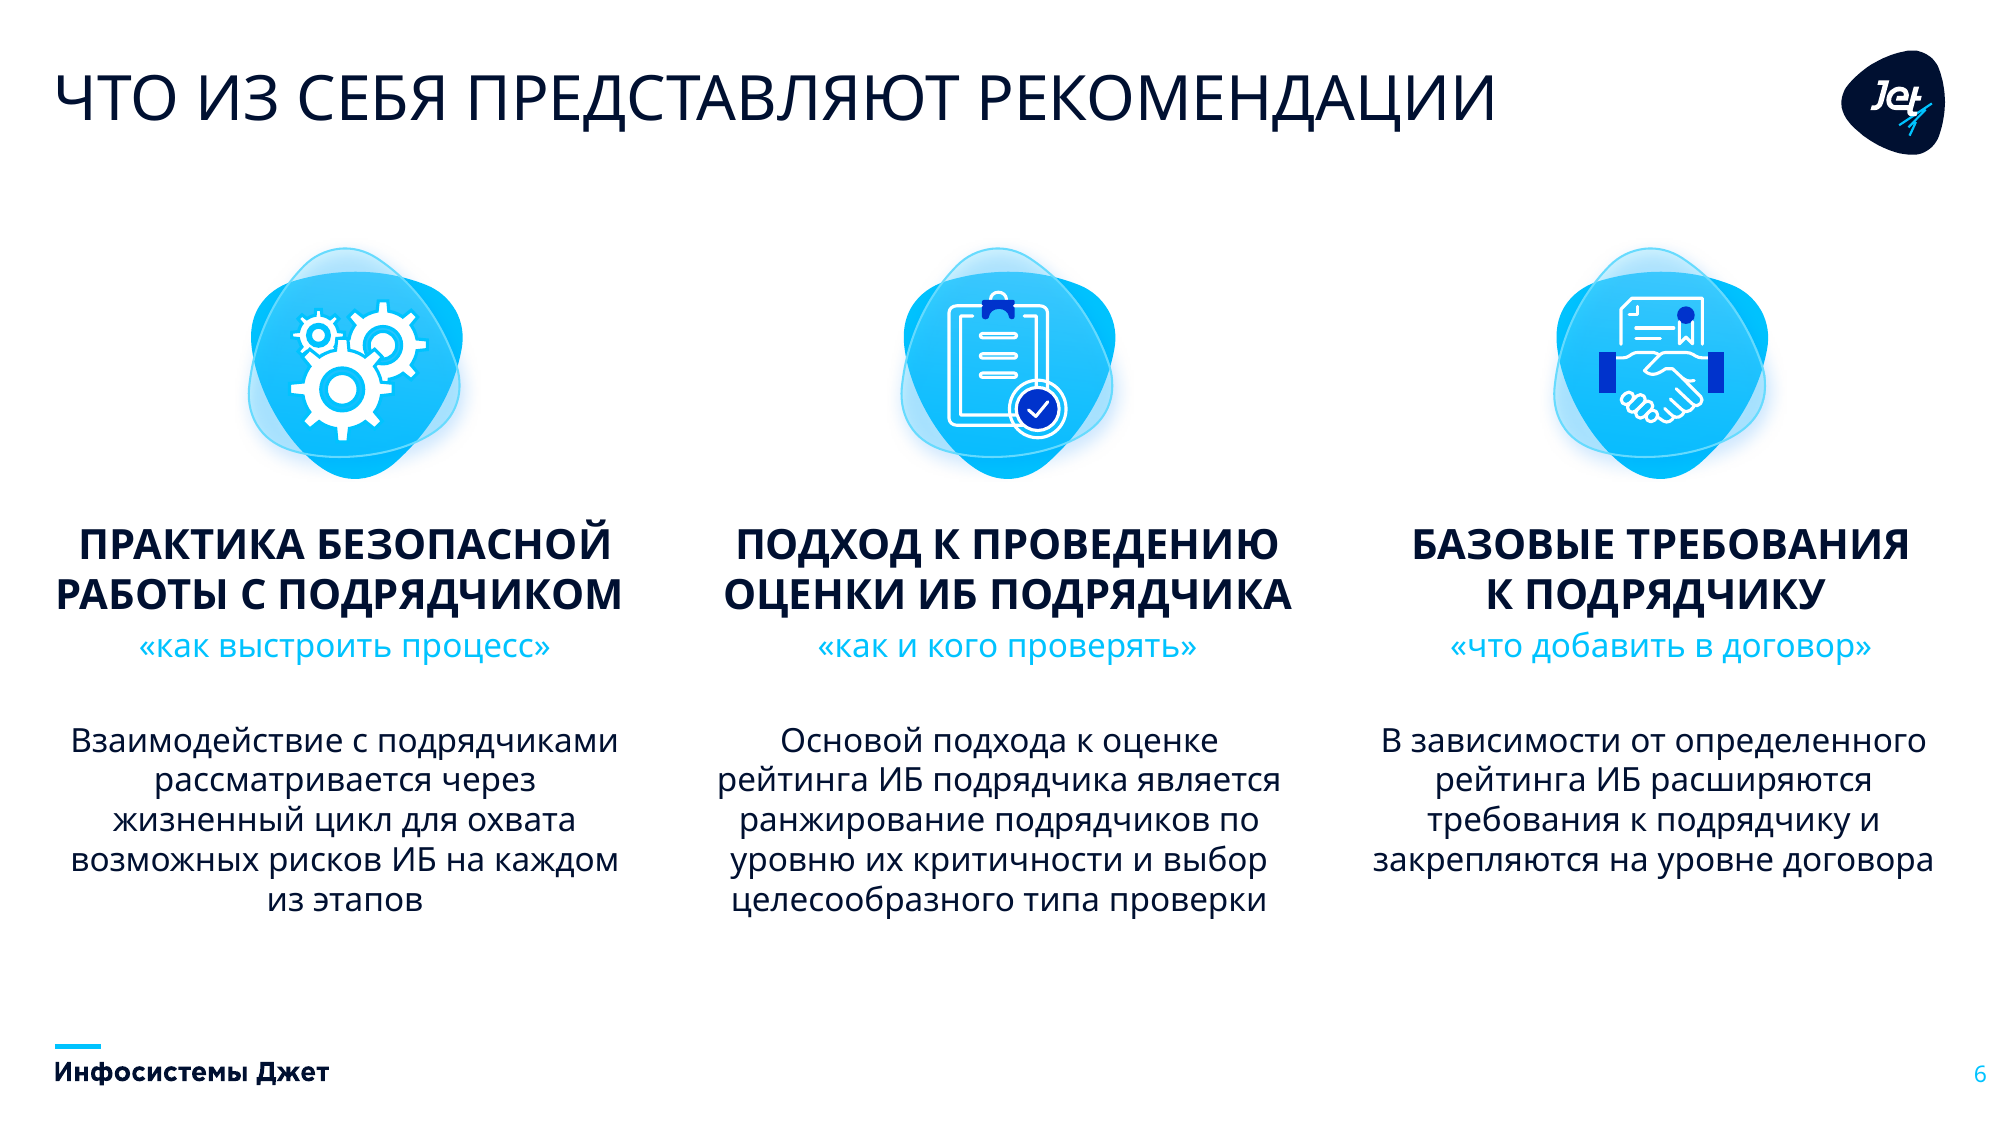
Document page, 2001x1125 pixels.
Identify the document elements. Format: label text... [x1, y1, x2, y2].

text_box Взаимодействие с подрядчиками рассматривается через жизненный цикл для охвата возможных рисков ИБ на каждом из этапов [51, 712, 640, 925]
text_box ПРАКТИКА БЕЗОПАСНОЙ РАБОТЫ С ПОДРЯДЧИКОМ «как выстроить процесс» [38, 510, 652, 672]
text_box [1599, 298, 1725, 422]
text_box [237, 256, 458, 471]
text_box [948, 292, 1066, 438]
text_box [1543, 256, 1764, 471]
text_box БАЗОВЫЕ ТРЕБОВАНИЯ К ПОДРЯДЧИКУ «что добавить в договор» [1388, 510, 1935, 672]
text_box В зависимости от определенного рейтинга ИБ расширяются требования к подрядчику и закрепляются на уровне договора [1359, 712, 1949, 885]
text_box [890, 256, 1111, 471]
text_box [291, 297, 427, 441]
title Что из себя представляют рекомендации [38, 50, 1723, 209]
text_box Основой подхода к оценке рейтинга ИБ подрядчика является ранжирование подрядчиков по уровню их критичности и выбор целесообразного типа проверки [705, 712, 1294, 925]
text_box ПОДХОД К ПРОВЕДЕНИЮ ОЦЕНКИ ИБ ПОДРЯДЧИКА «как и кого проверять» [700, 510, 1315, 672]
